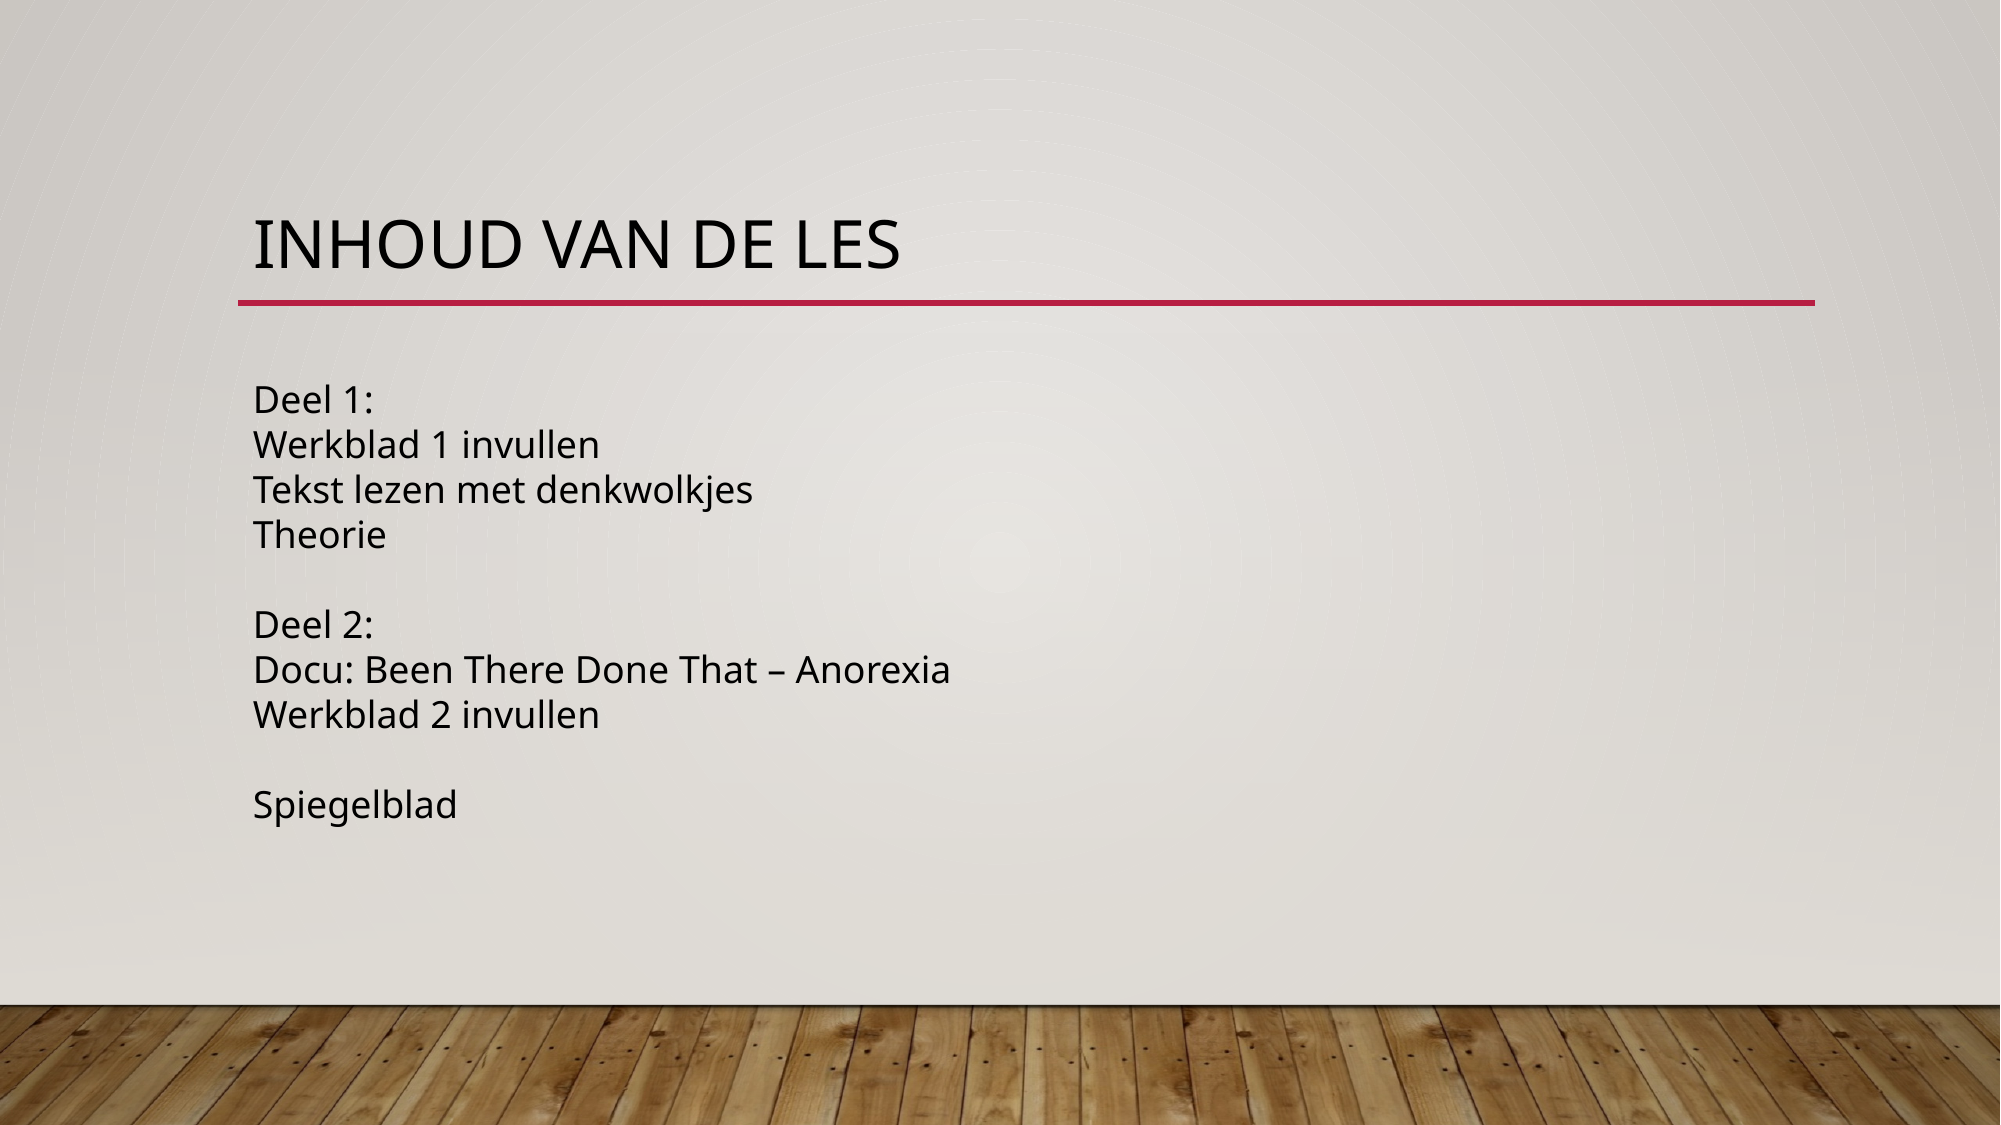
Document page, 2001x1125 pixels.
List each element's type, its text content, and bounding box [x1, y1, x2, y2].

list [238, 330, 1814, 897]
title Inhoud van de les [238, 131, 1814, 305]
text_box Deel 1: Werkblad 1 invullen Tekst lezen met denkwolkjes Theorie Deel 2: Docu: Been There Done That – Anorexia Werkblad 2 invullen Spiegelblad [238, 368, 1611, 923]
picture [0, 1005, 2000, 1125]
